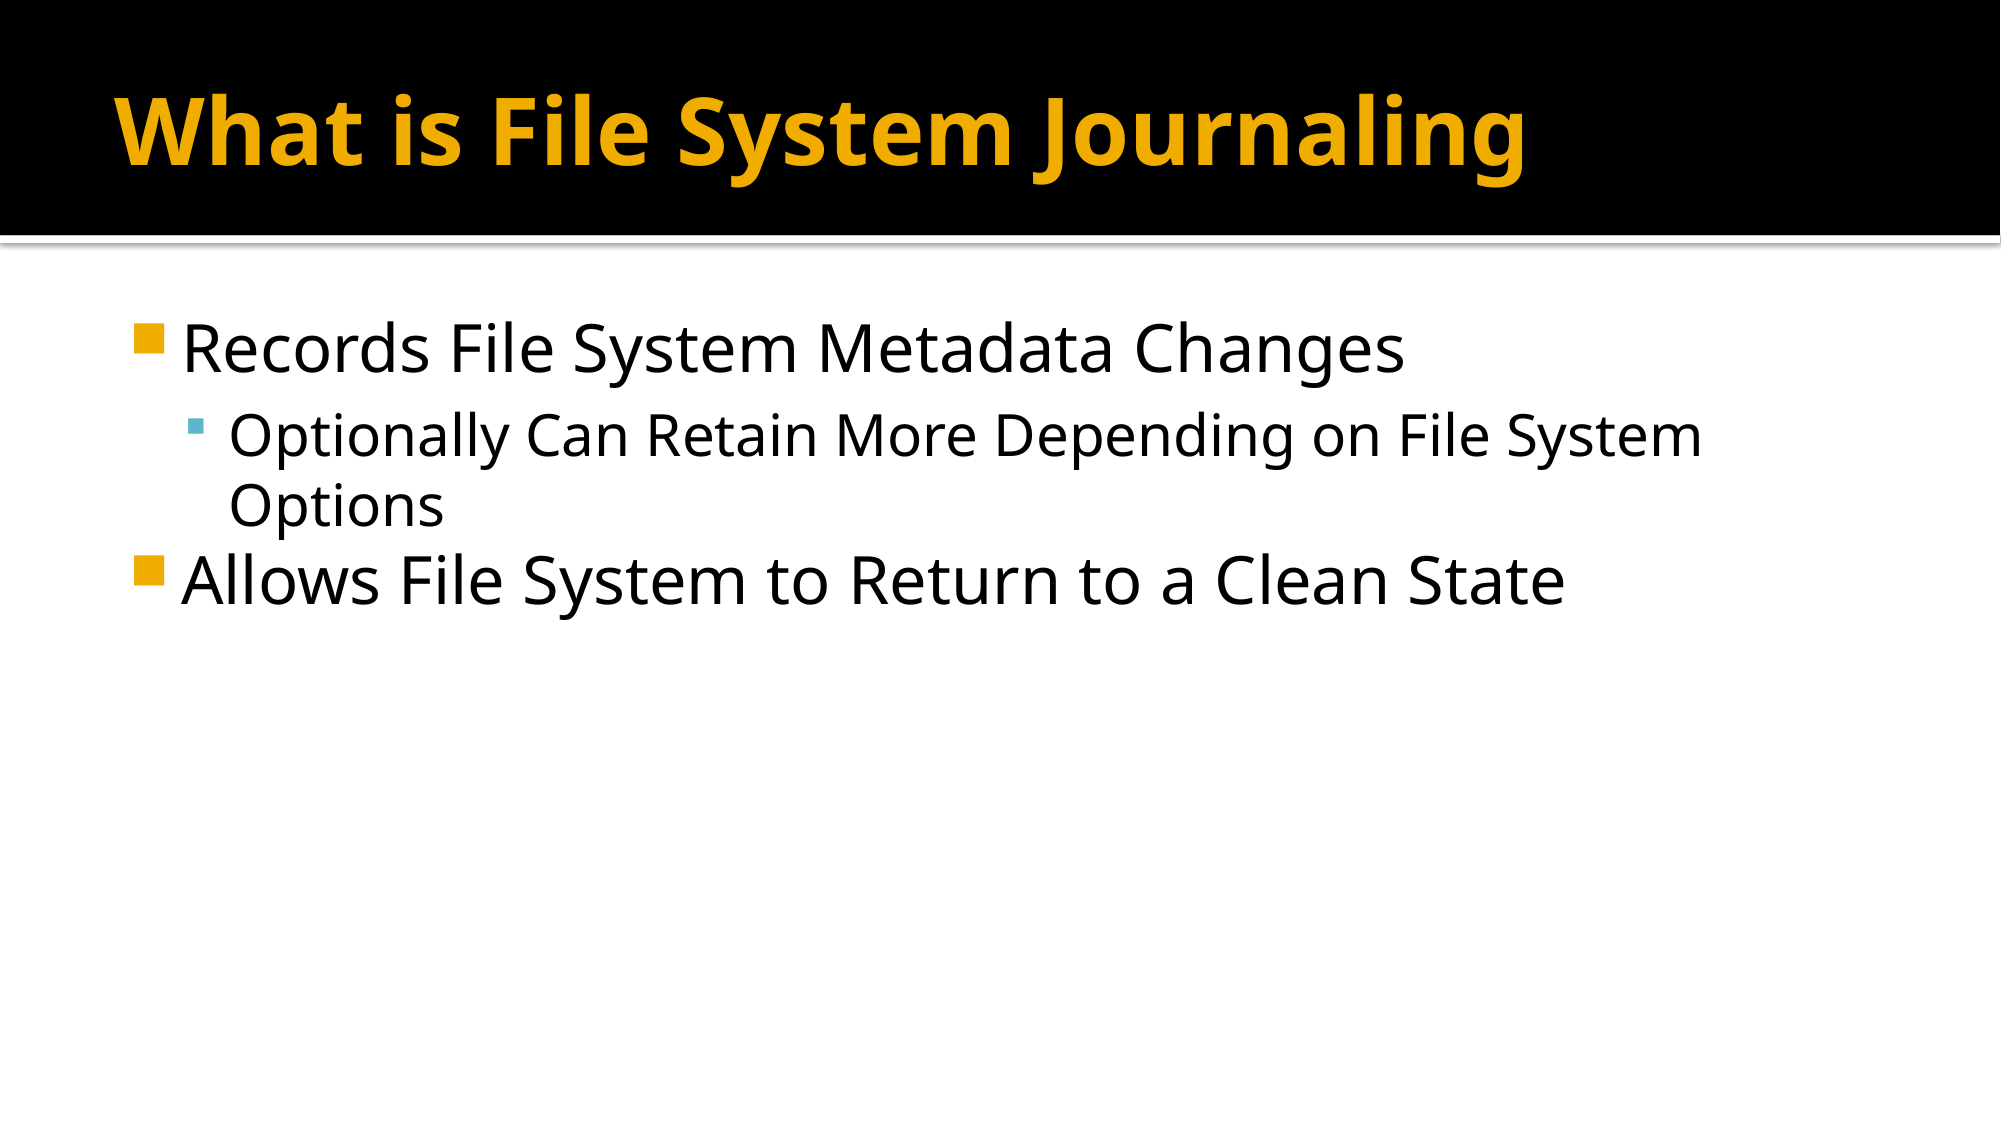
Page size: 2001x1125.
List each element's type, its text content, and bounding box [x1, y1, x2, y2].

list Records File System Metadata Changes Optionally Can Retain More Depending on File System Options Allows File System to Return to a Clean State [99, 291, 1900, 1050]
title What is File System Journaling [99, 25, 1900, 231]
